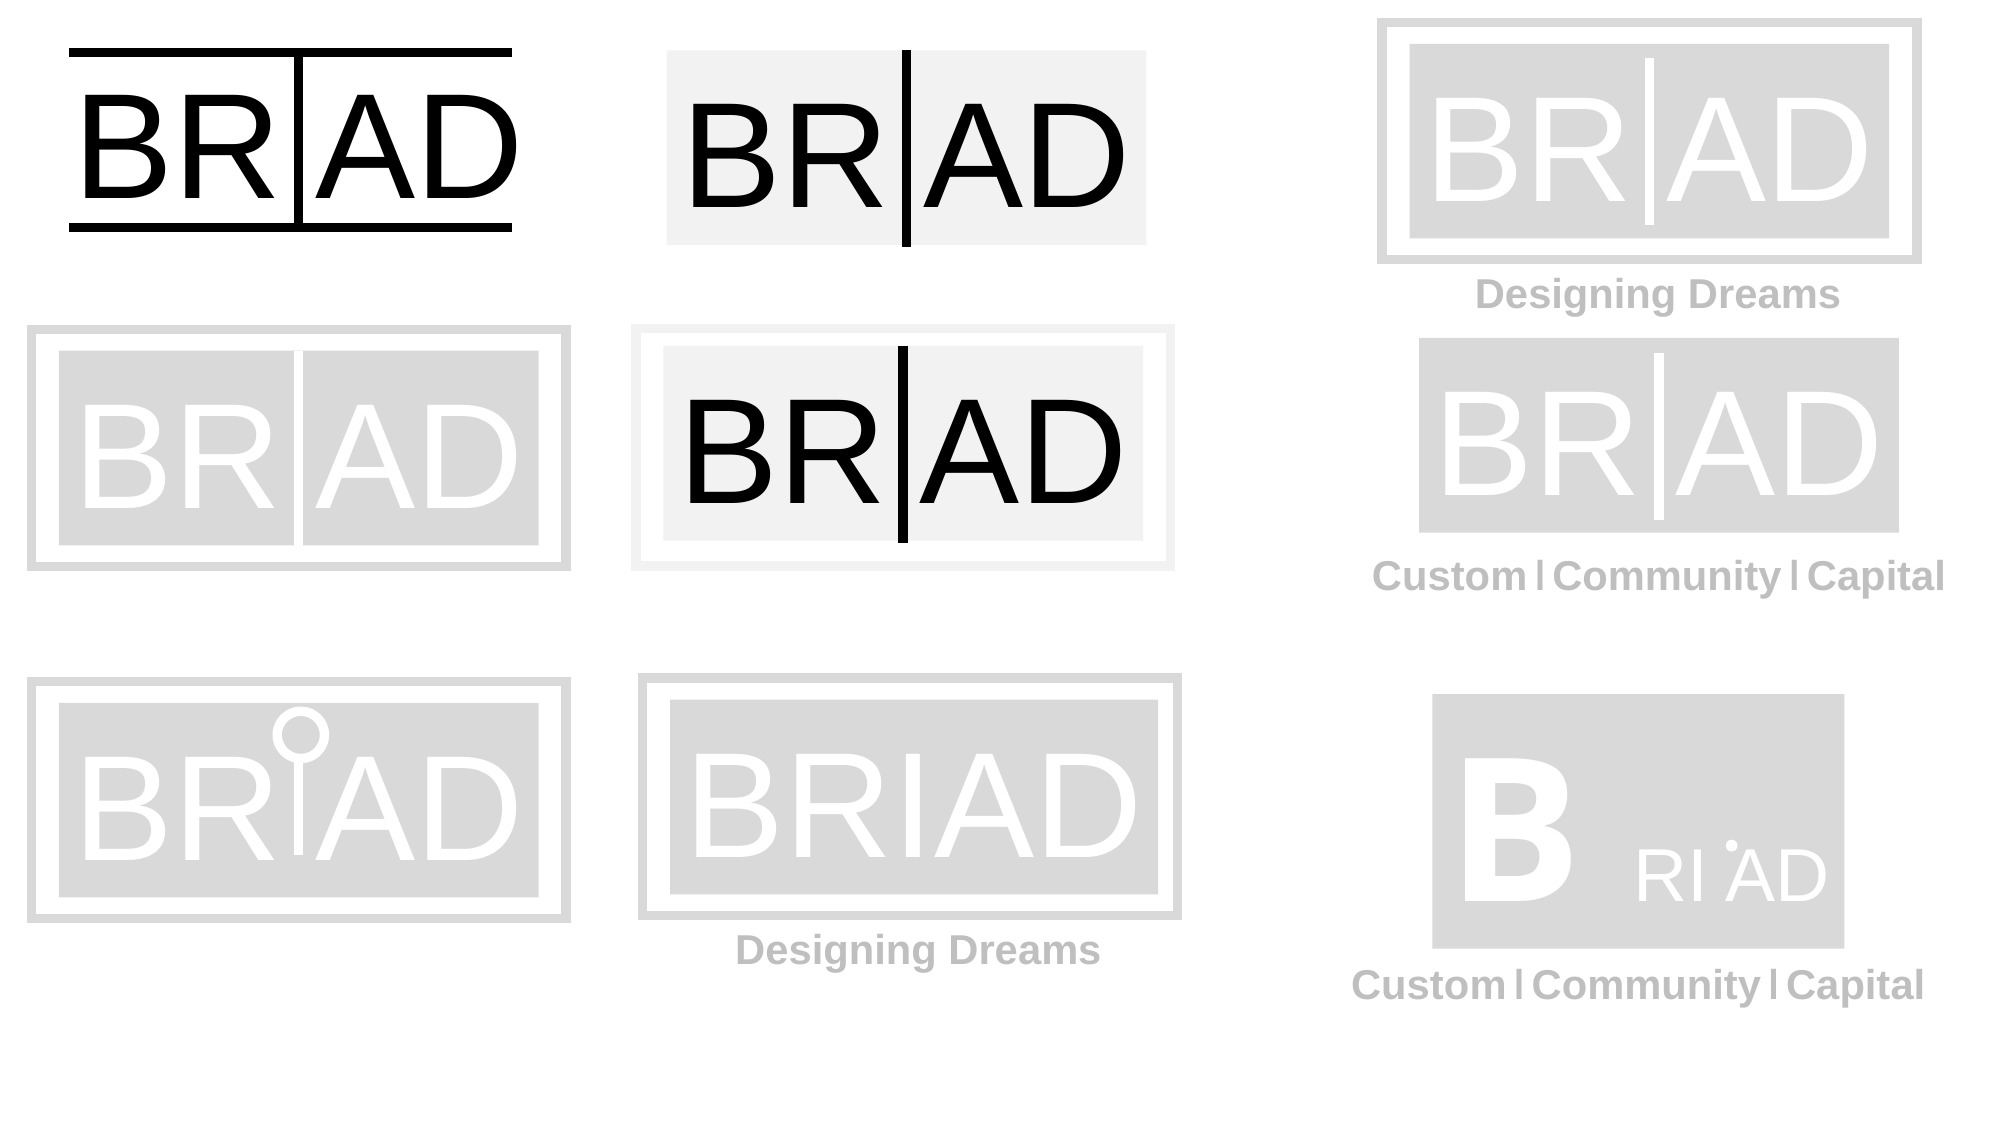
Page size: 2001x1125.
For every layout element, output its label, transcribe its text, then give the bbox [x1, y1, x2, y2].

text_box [56, 350, 542, 548]
text_box [635, 328, 1171, 566]
text_box BRIAD [670, 699, 1159, 895]
text_box BR AD [58, 41, 539, 237]
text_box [56, 702, 542, 900]
text_box [31, 329, 567, 567]
text_box Designing Dreams [720, 915, 1117, 981]
text_box BR AD [1419, 337, 1899, 533]
text_box CustomǀCommunityǀCapital [1336, 950, 1941, 1016]
text_box [1724, 838, 1739, 853]
text_box Designing Dreams [1460, 259, 1857, 325]
text_box [31, 681, 567, 919]
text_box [660, 345, 1146, 543]
text_box CustomǀCommunityǀCapital [1357, 541, 1962, 607]
text_box B RI AD [1432, 694, 1845, 949]
text_box [1382, 22, 1917, 260]
text_box [642, 678, 1178, 916]
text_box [1407, 43, 1892, 241]
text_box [664, 50, 1149, 248]
